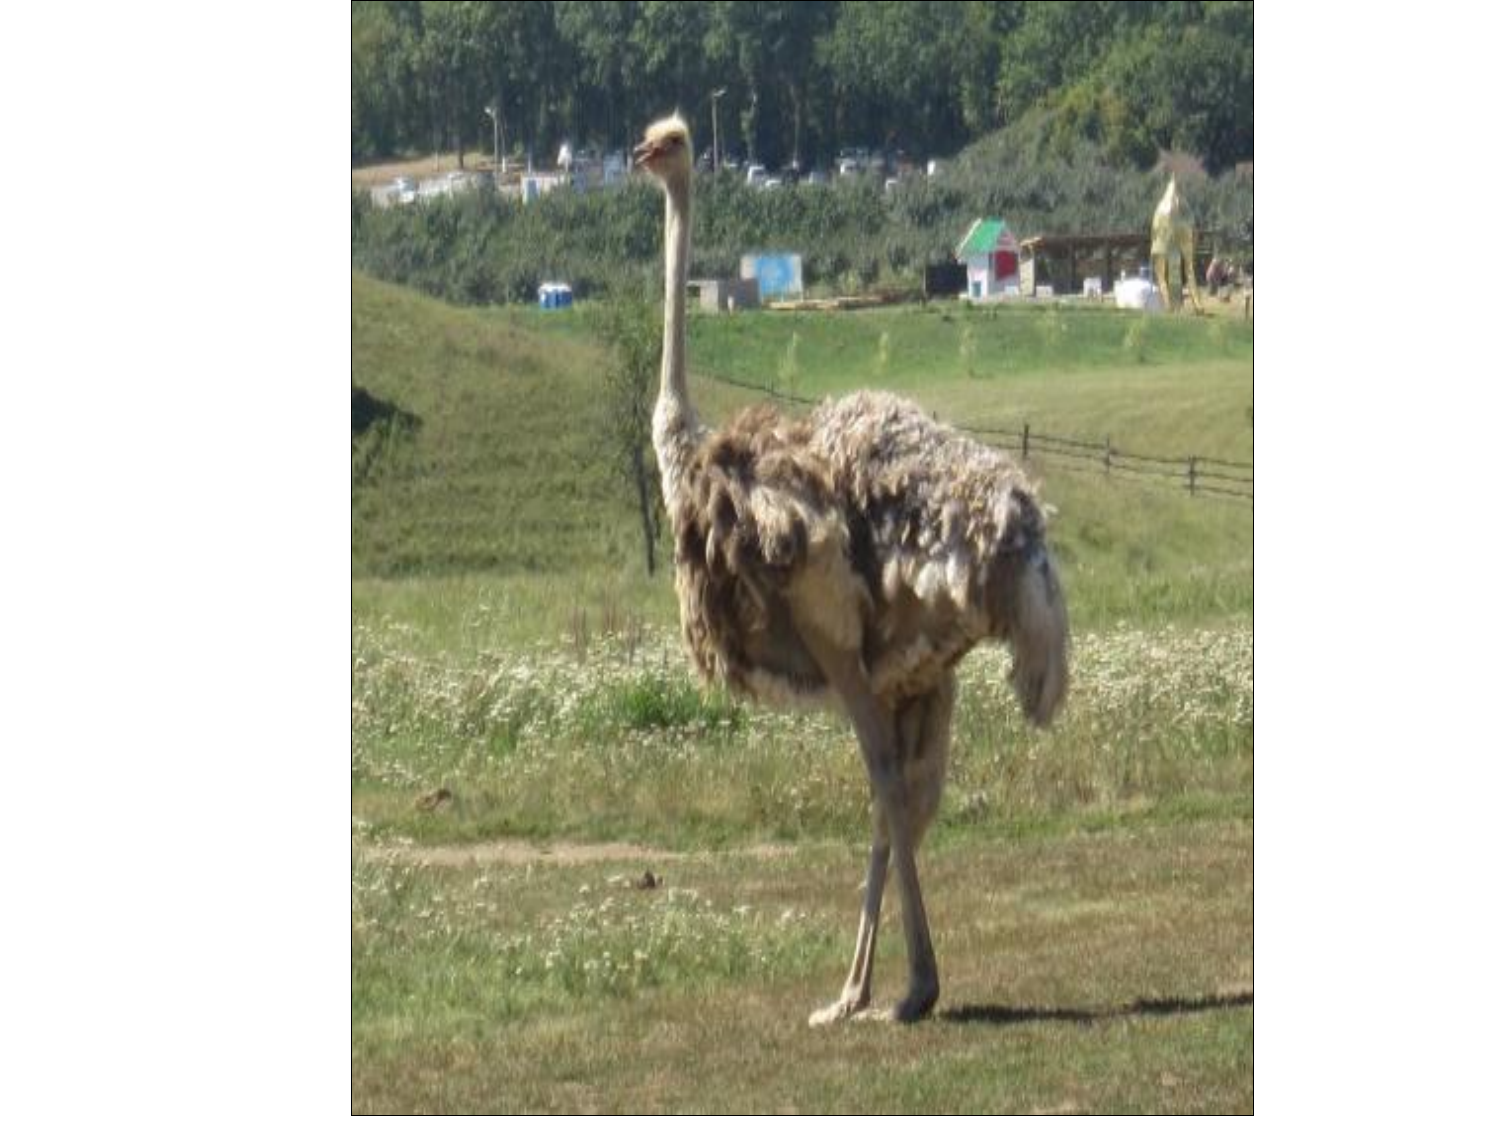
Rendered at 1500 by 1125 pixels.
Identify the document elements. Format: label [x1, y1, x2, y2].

picture [351, 0, 1255, 1116]
